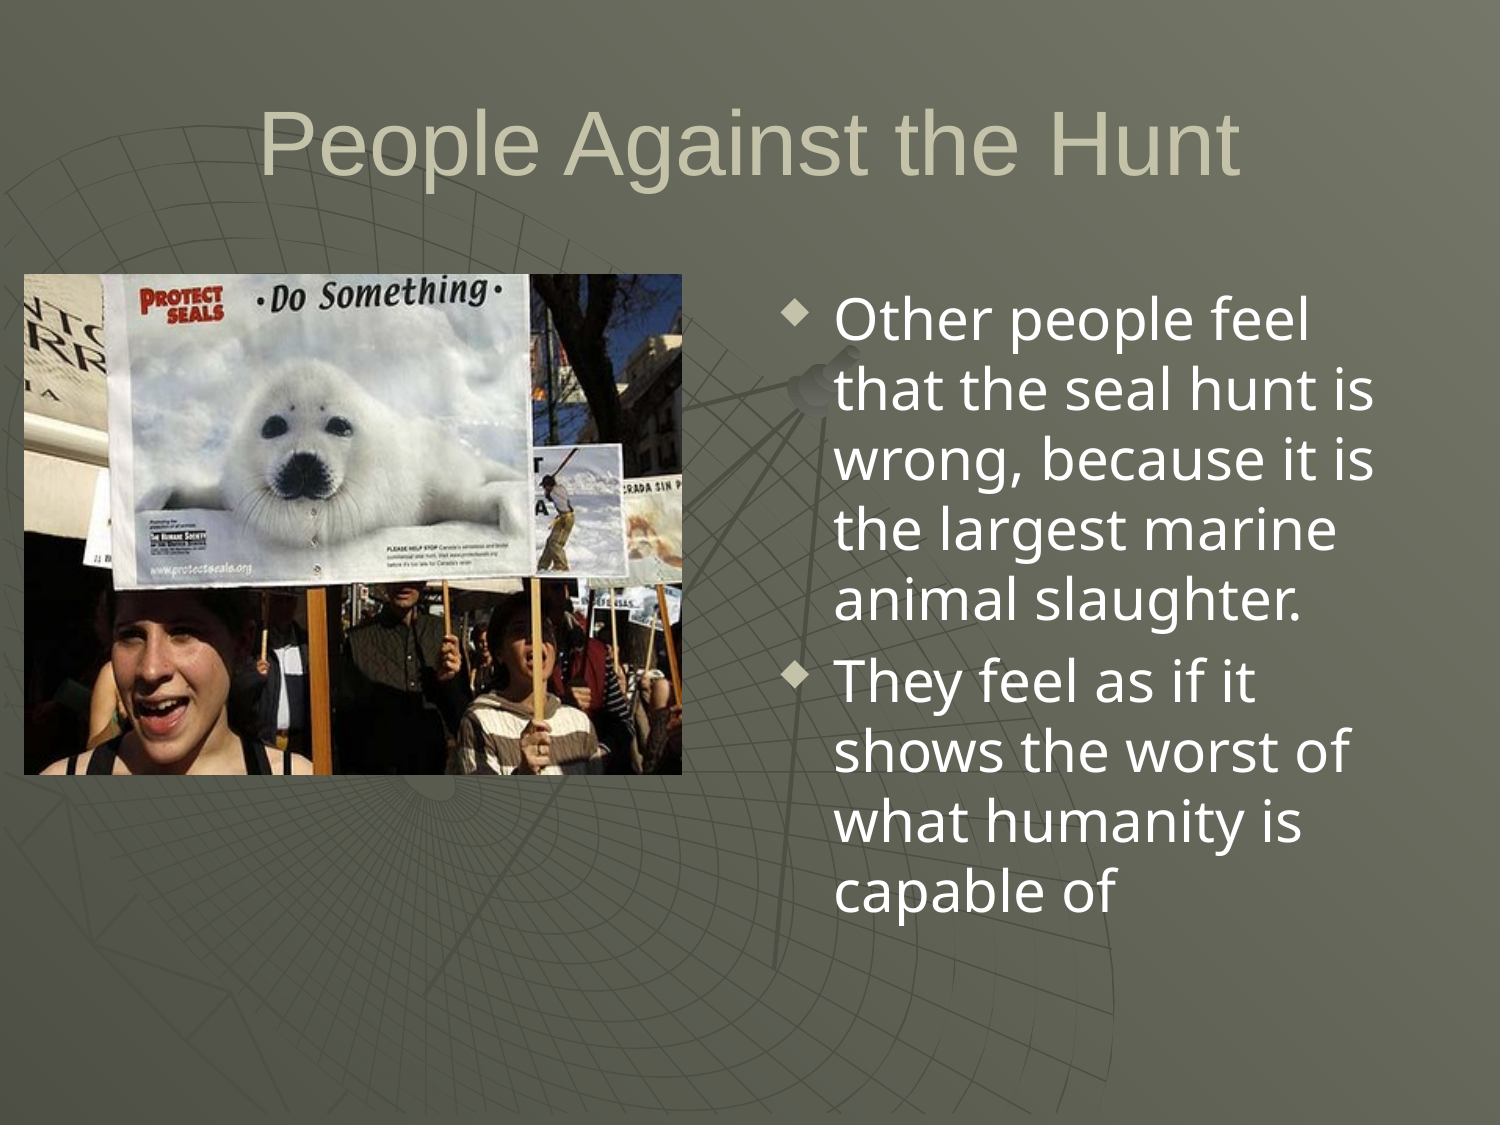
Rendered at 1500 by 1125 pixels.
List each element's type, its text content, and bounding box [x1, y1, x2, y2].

list Other people feel that the seal hunt is wrong, because it is the largest marine animal slaughter. They feel as if it shows the worst of what humanity is capable of [762, 274, 1426, 1018]
picture [24, 274, 682, 776]
title People Against the Hunt [74, 45, 1426, 233]
